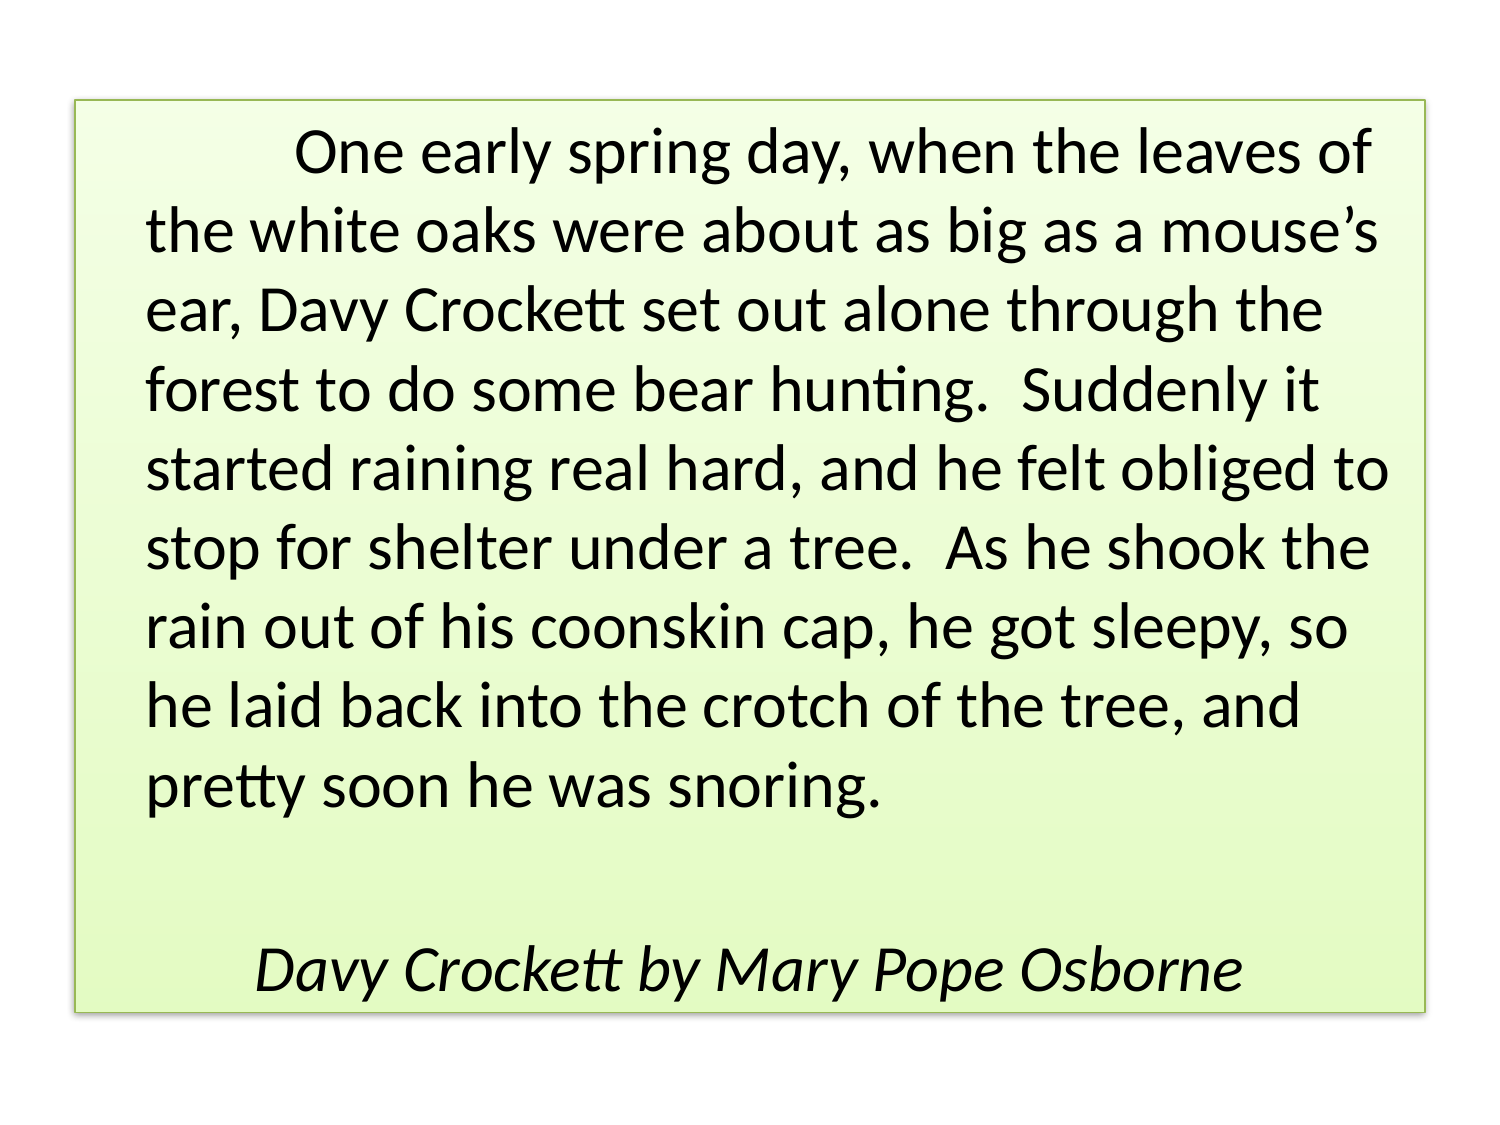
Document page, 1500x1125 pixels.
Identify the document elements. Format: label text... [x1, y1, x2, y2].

list One early spring day, when the leaves of the white oaks were about as big as a mouse’s ear, Davy Crockett set out alone through the forest to do some bear hunting. Suddenly it started raining real hard, and he felt obliged to stop for shelter under a tree. As he shook the rain out of his coonskin cap, he got sleepy, so he laid back into the crotch of the tree, and pretty soon he was snoring. Davy Crockett by Mary Pope Osborne [74, 99, 1426, 1013]
